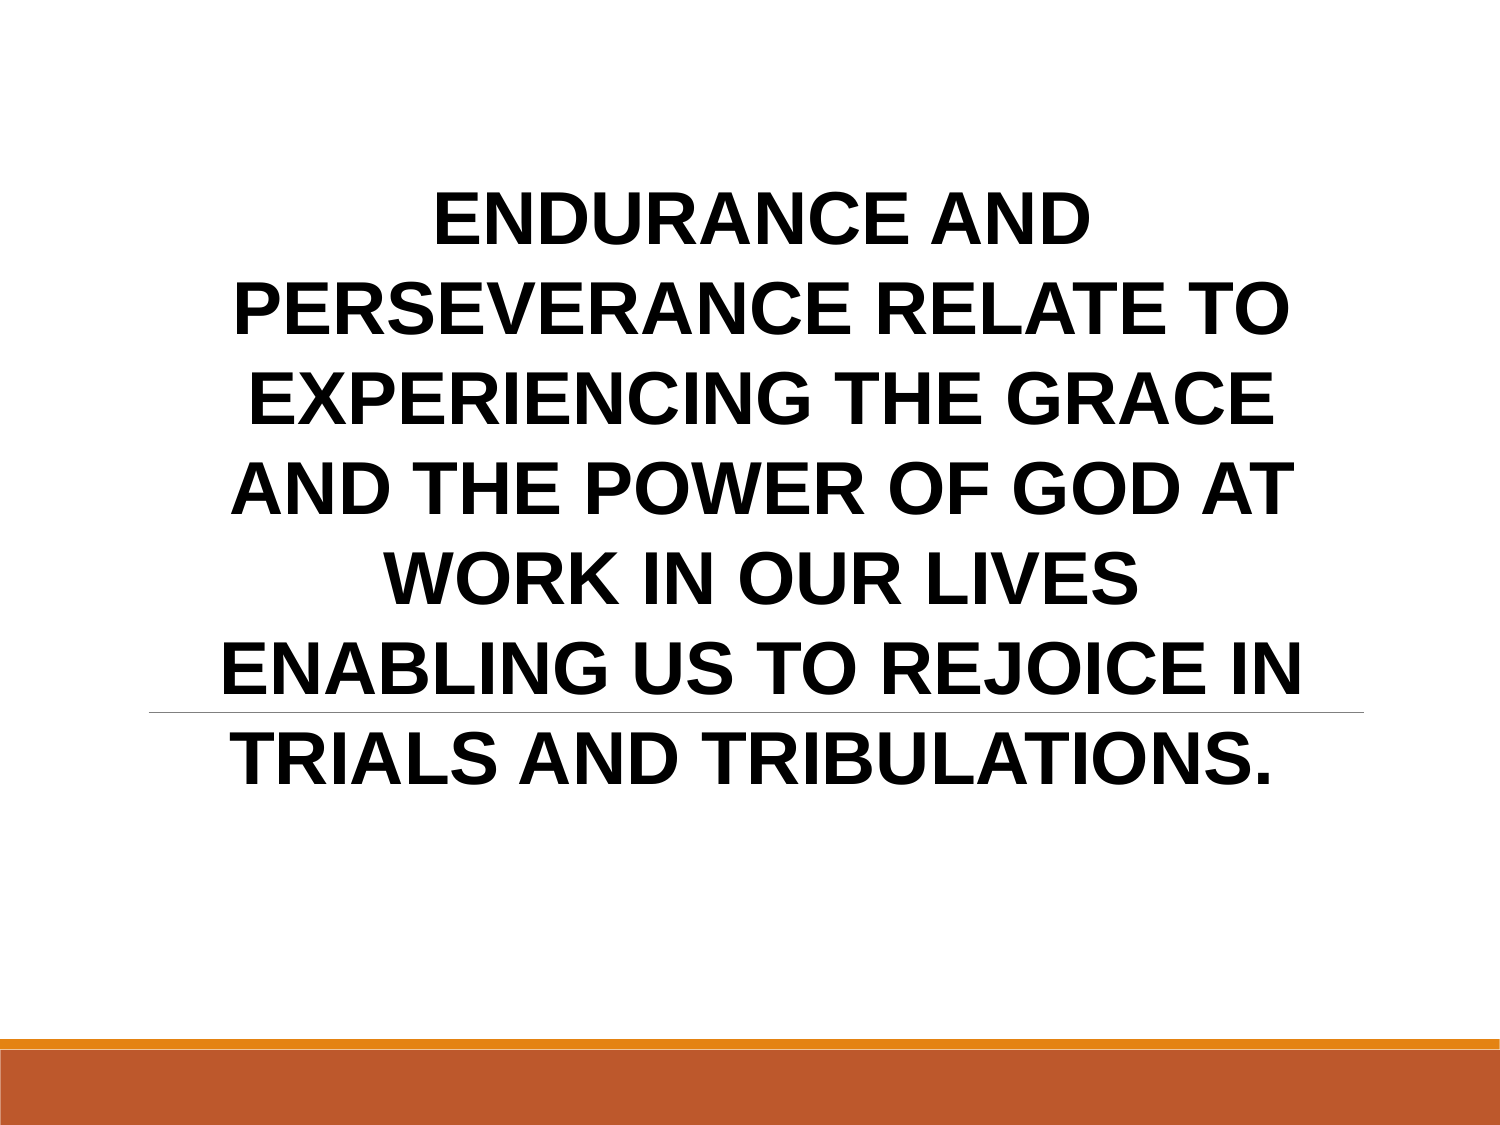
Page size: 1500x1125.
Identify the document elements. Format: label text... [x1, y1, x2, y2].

text_box ENDURANCE AND PERSEVERANCE RELATE TO EXPERIENCING THE GRACE AND THE POWER OF GOD AT WORK IN OUR LIVES ENABLING US TO REJOICE IN TRIALS AND TRIBULATIONS. [199, 162, 1325, 808]
